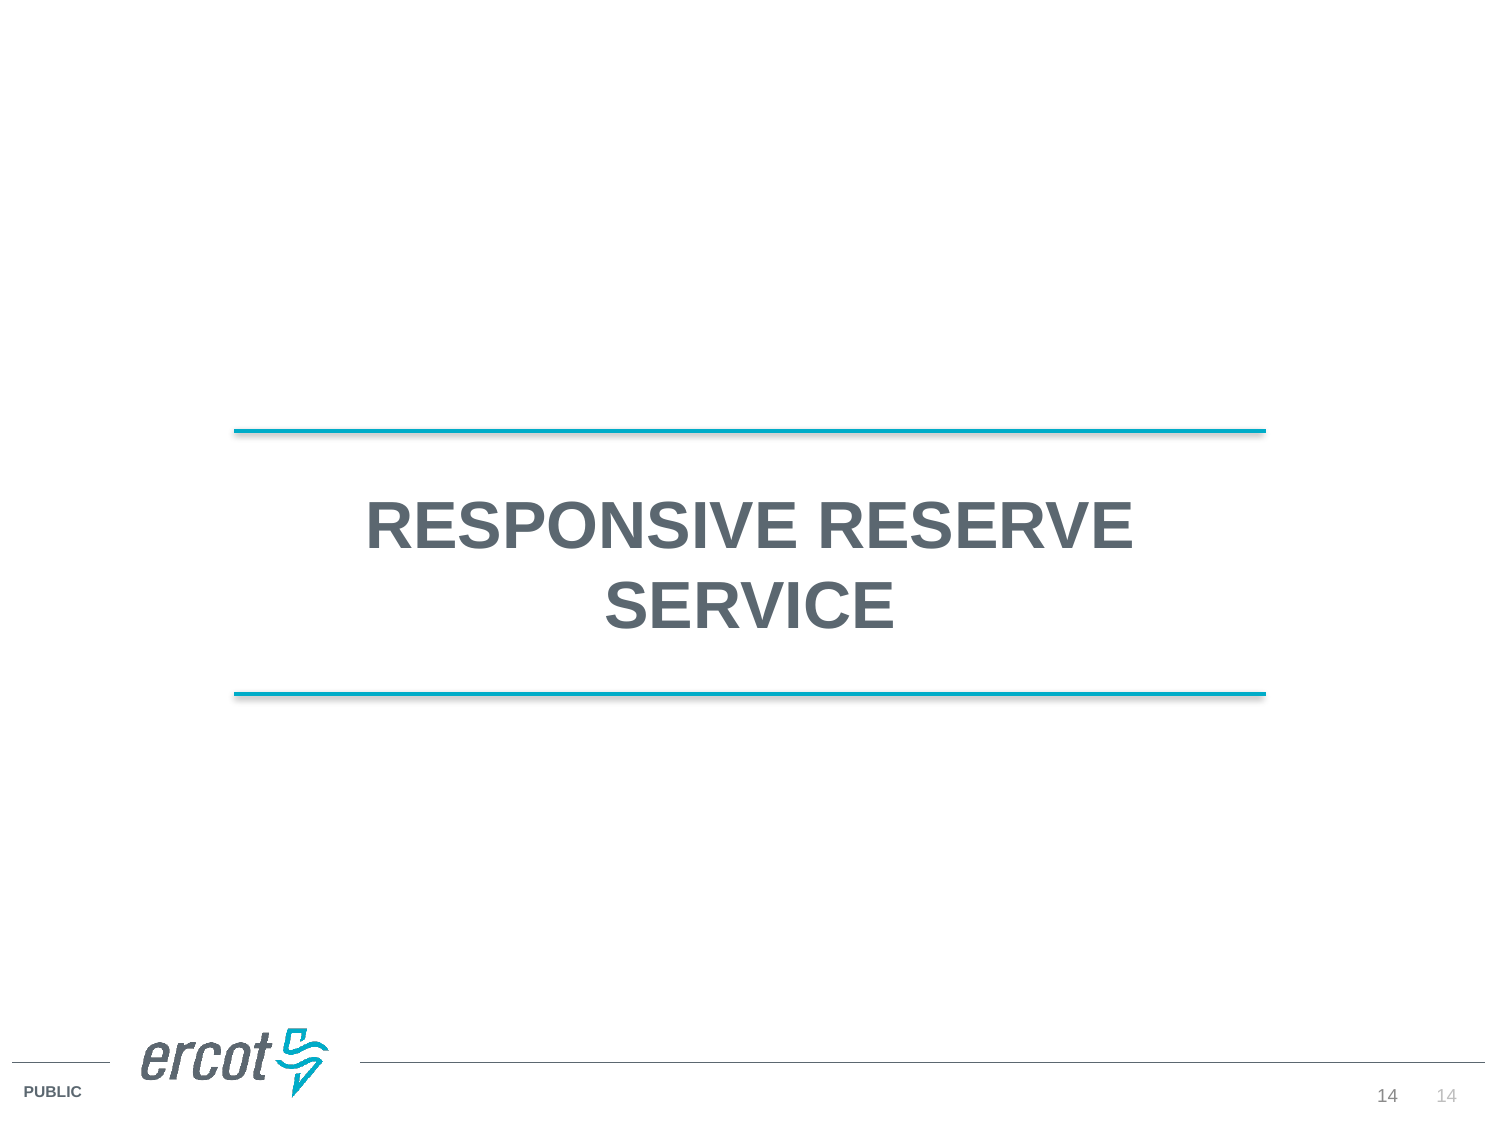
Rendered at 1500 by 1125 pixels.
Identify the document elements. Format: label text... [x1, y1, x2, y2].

picture [137, 1024, 332, 1100]
slide_number 14 [1350, 1077, 1425, 1113]
list Responsive Reserve Service [234, 474, 1266, 638]
